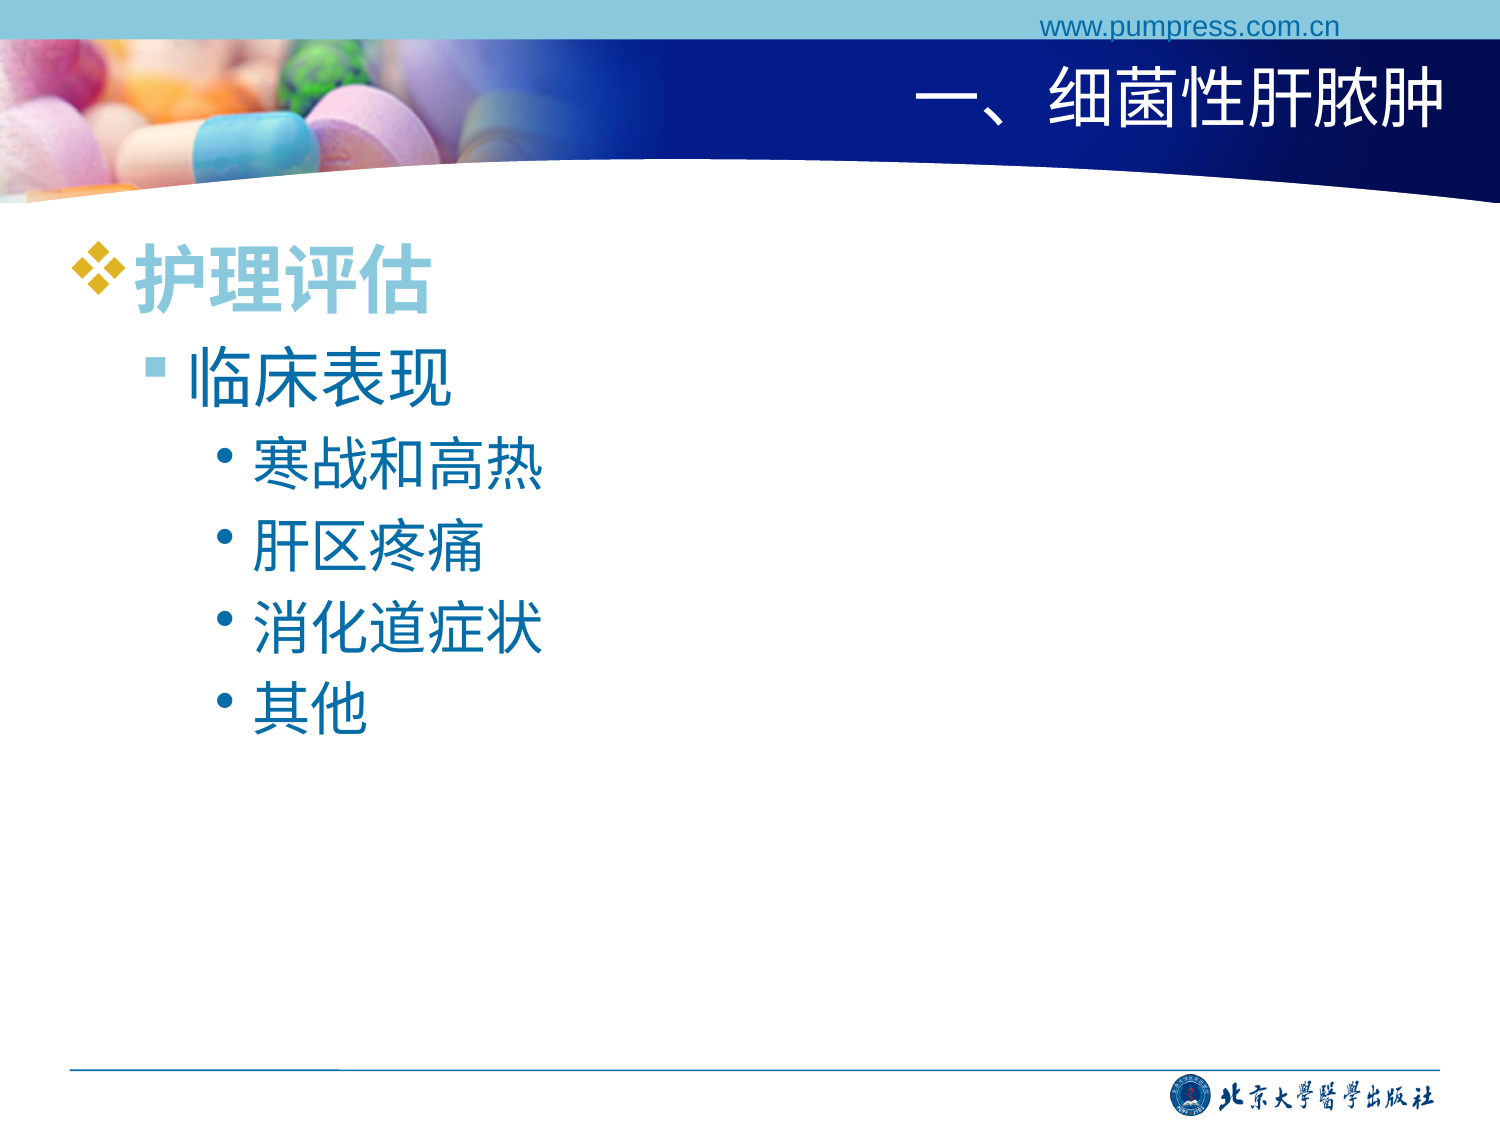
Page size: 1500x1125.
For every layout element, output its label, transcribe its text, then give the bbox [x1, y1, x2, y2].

picture [1170, 1074, 1436, 1118]
title 一、细菌性肝脓肿 [137, 49, 1463, 143]
slide_number www.pumpress.com.cn [1025, 0, 1463, 38]
list 护理评估 临床表现 寒战和高热 肝区疼痛 消化道症状 其他 [49, 224, 1463, 1026]
picture [0, 40, 1500, 203]
